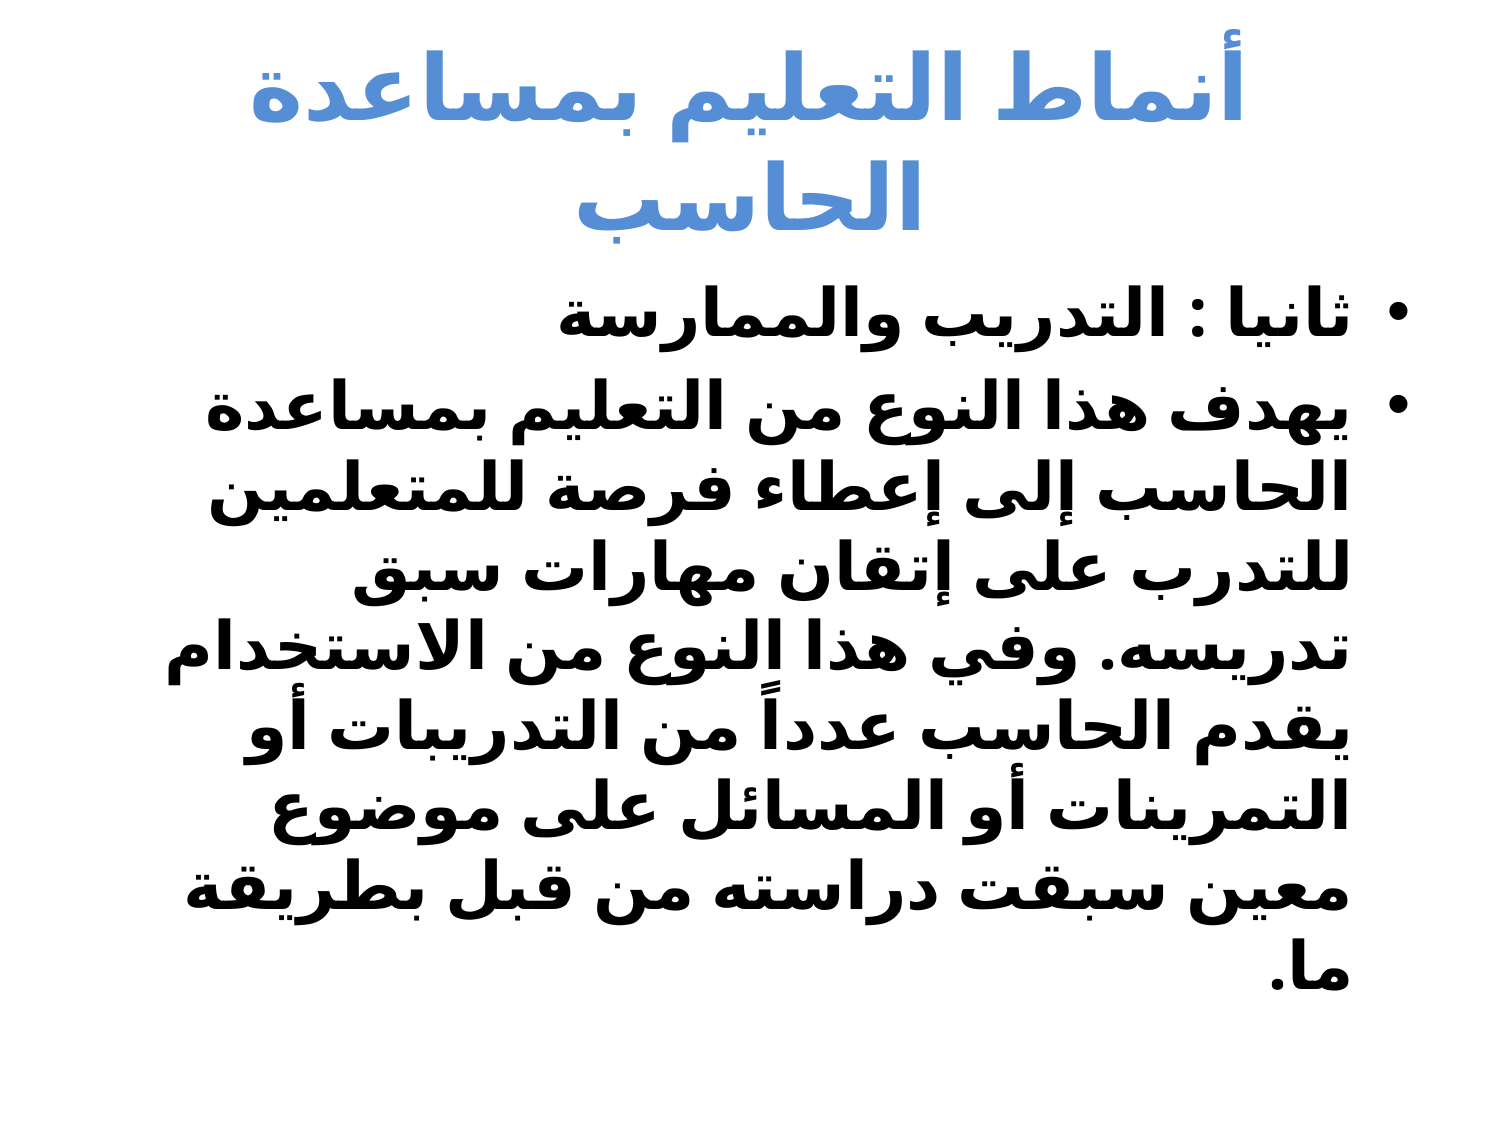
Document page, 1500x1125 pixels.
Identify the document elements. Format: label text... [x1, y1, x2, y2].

list ثانيا : التدريب والممارسة يهدف هذا النوع من التعليم بمساعدة الحاسب إلى إعطاء فرصة للمتعلمين للتدرب على إتقان مهارات سبق تدريسه. وفي هذا النوع من الاستخدام يقدم الحاسب عدداً من التدريبات أو التمرينات أو المسائل على موضوع معين سبقت دراسته من قبل بطريقة ما. [75, 262, 1425, 1005]
title أنماط التعليم بمساعدة الحاسب [75, 45, 1425, 233]
